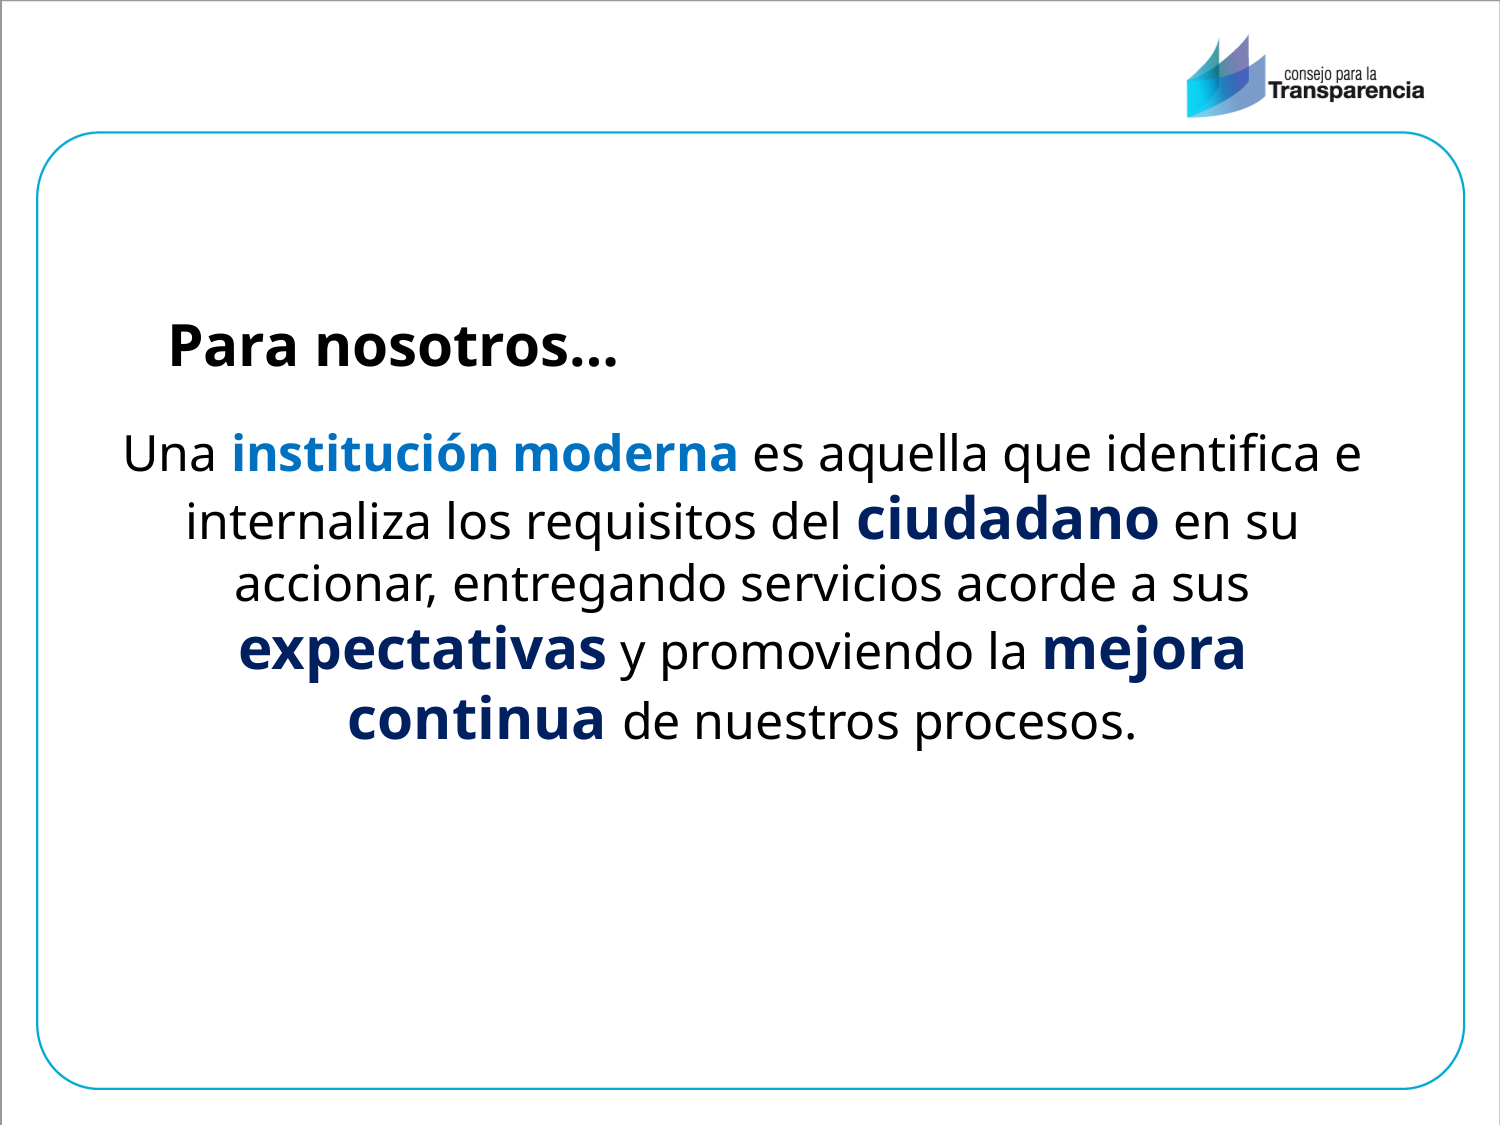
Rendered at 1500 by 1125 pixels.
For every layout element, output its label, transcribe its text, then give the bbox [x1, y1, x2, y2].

picture [0, 0, 1500, 1125]
text_box Para nosotros… [152, 300, 704, 386]
title Una institución moderna es aquella que identifica e internaliza los requisitos del ciudadano en su accionar, entregando servicios acorde a sus expectativas y promoviendo la mejora continua de nuestros procesos. [105, 491, 1381, 680]
